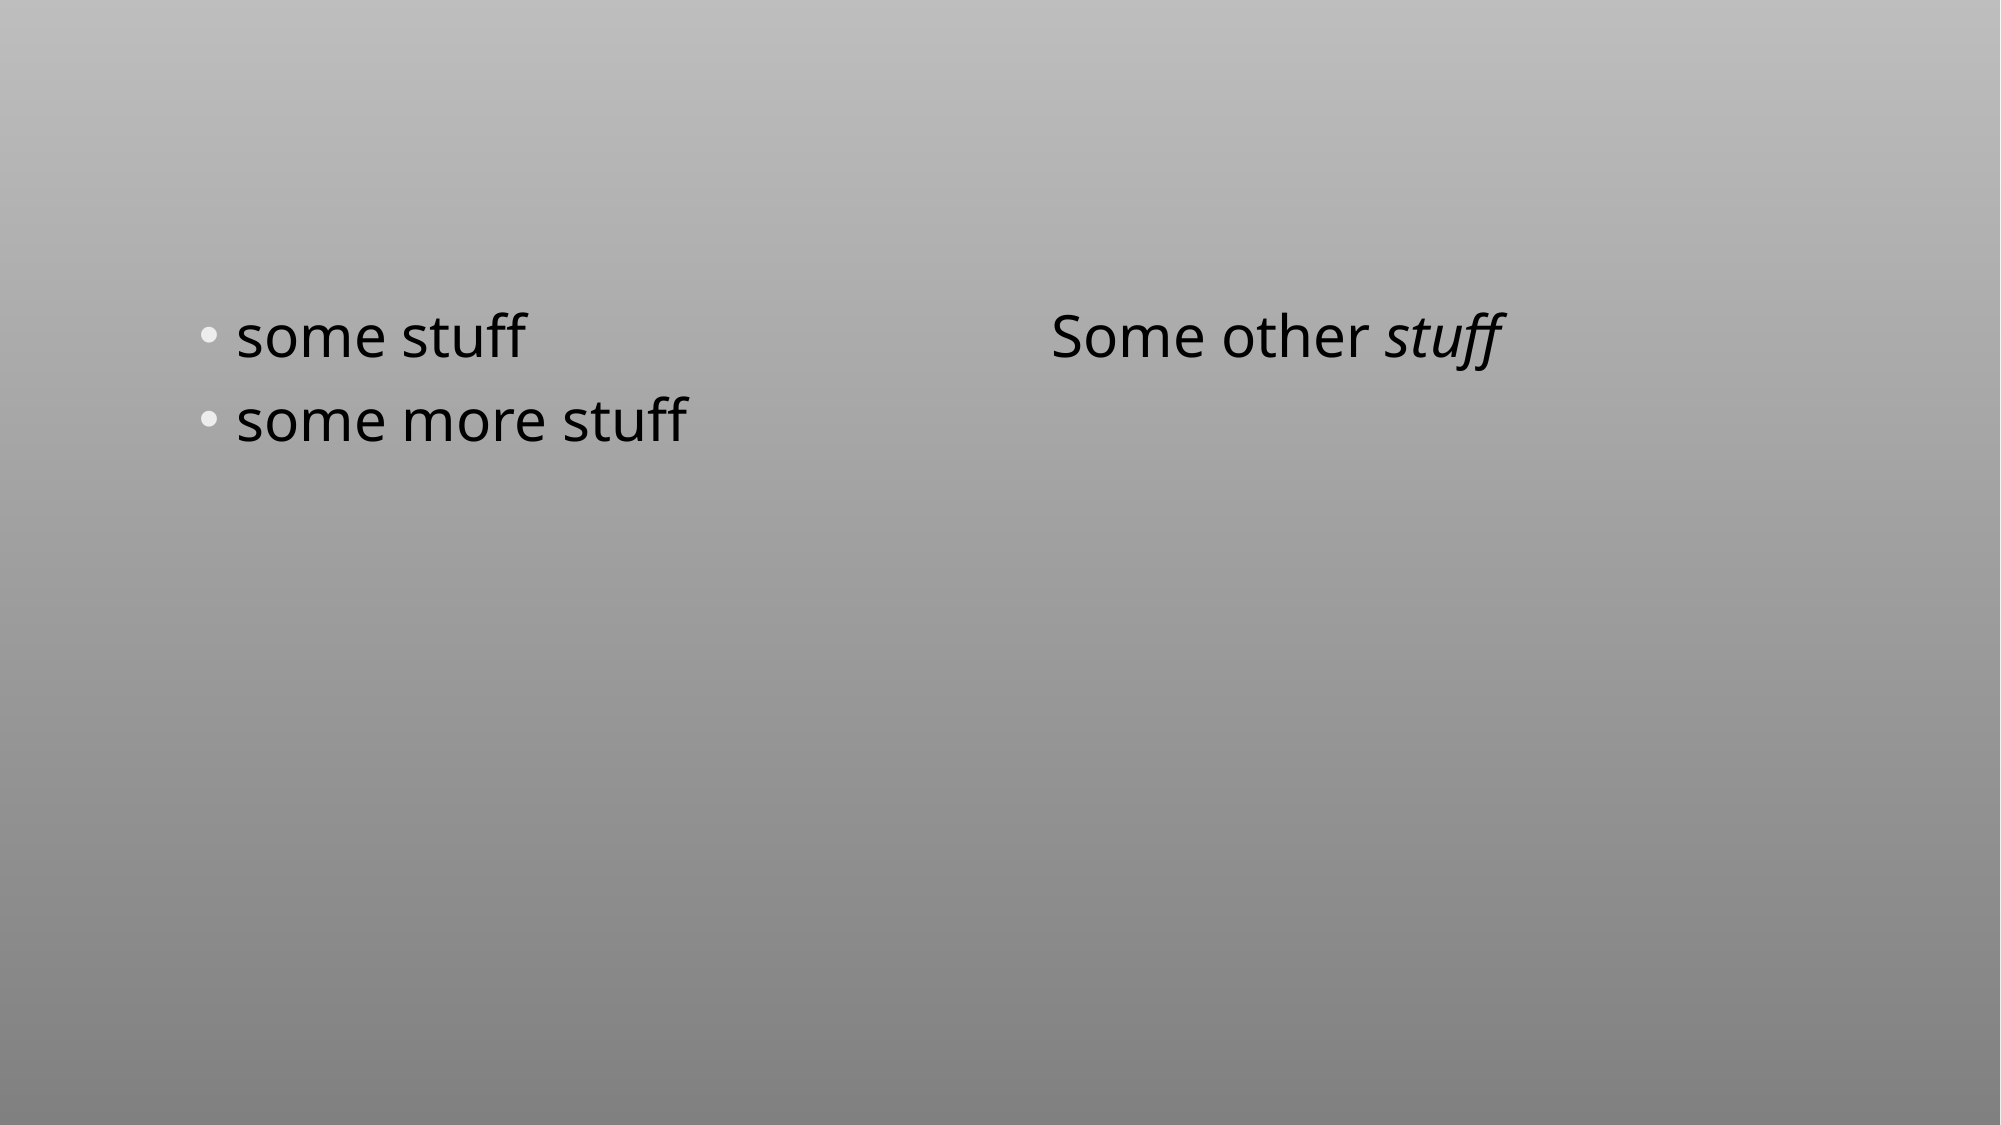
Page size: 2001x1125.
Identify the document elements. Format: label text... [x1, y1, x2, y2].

picture [0, 0, 2001, 1125]
list Some other stuff [1036, 299, 1863, 1014]
list some stuff some more stuff [183, 299, 1009, 1014]
